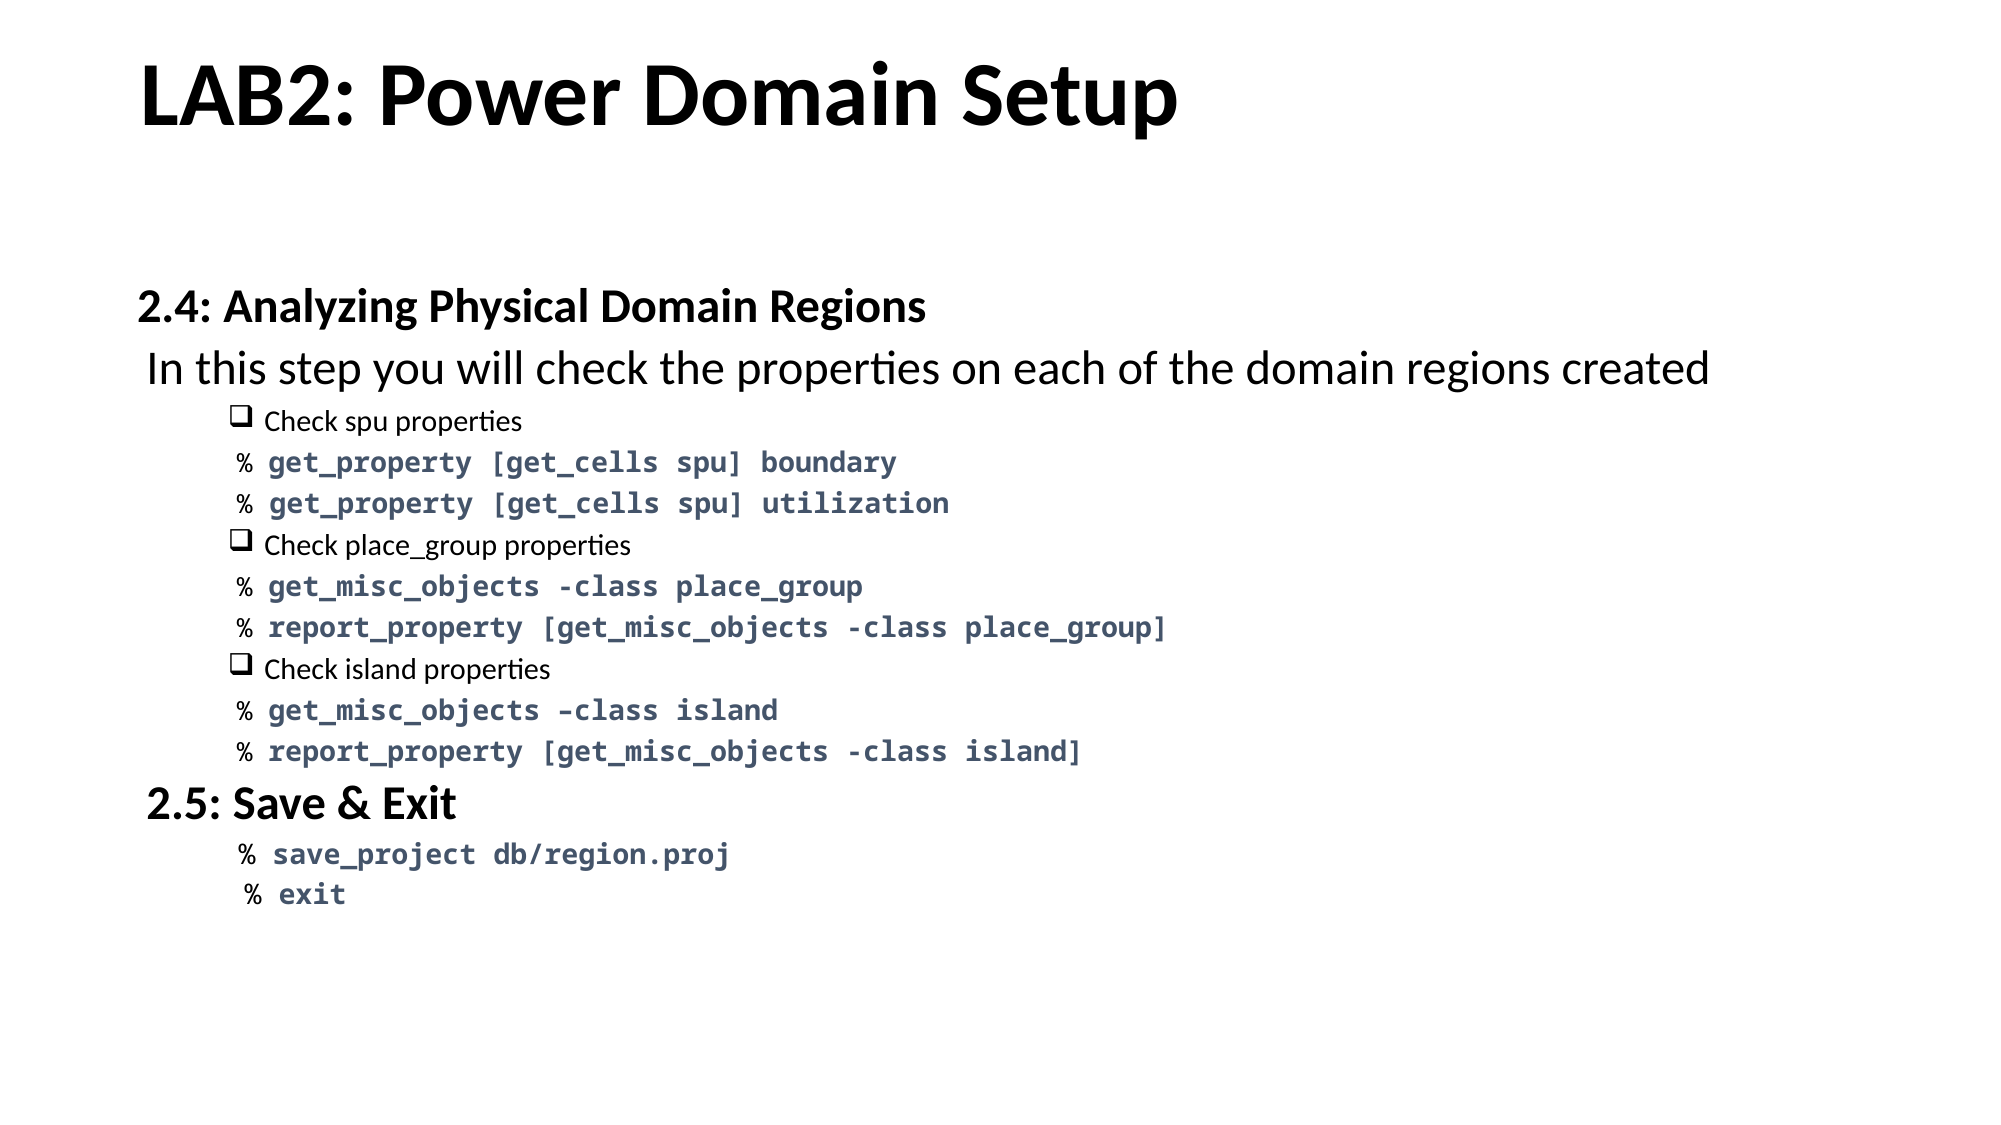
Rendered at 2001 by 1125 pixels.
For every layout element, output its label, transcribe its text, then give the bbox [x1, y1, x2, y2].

title LAB2: Power Domain Setup [125, 28, 1617, 163]
list 2.4: Analyzing Physical Domain Regions In this step you will check the properties on each of the domain regions created Check spu properties % get_property [get_cells spu] boundary % get_property [get_cells spu] utilization Check place_group properties % get_misc_objects -class place_group % report_property [get_misc_objects -class place_group] Check island properties % get_misc_objects –class island % report_property [get_misc_objects -class island] 2.5: Save & Exit % save_project db/region.proj % exit [67, 273, 1876, 923]
